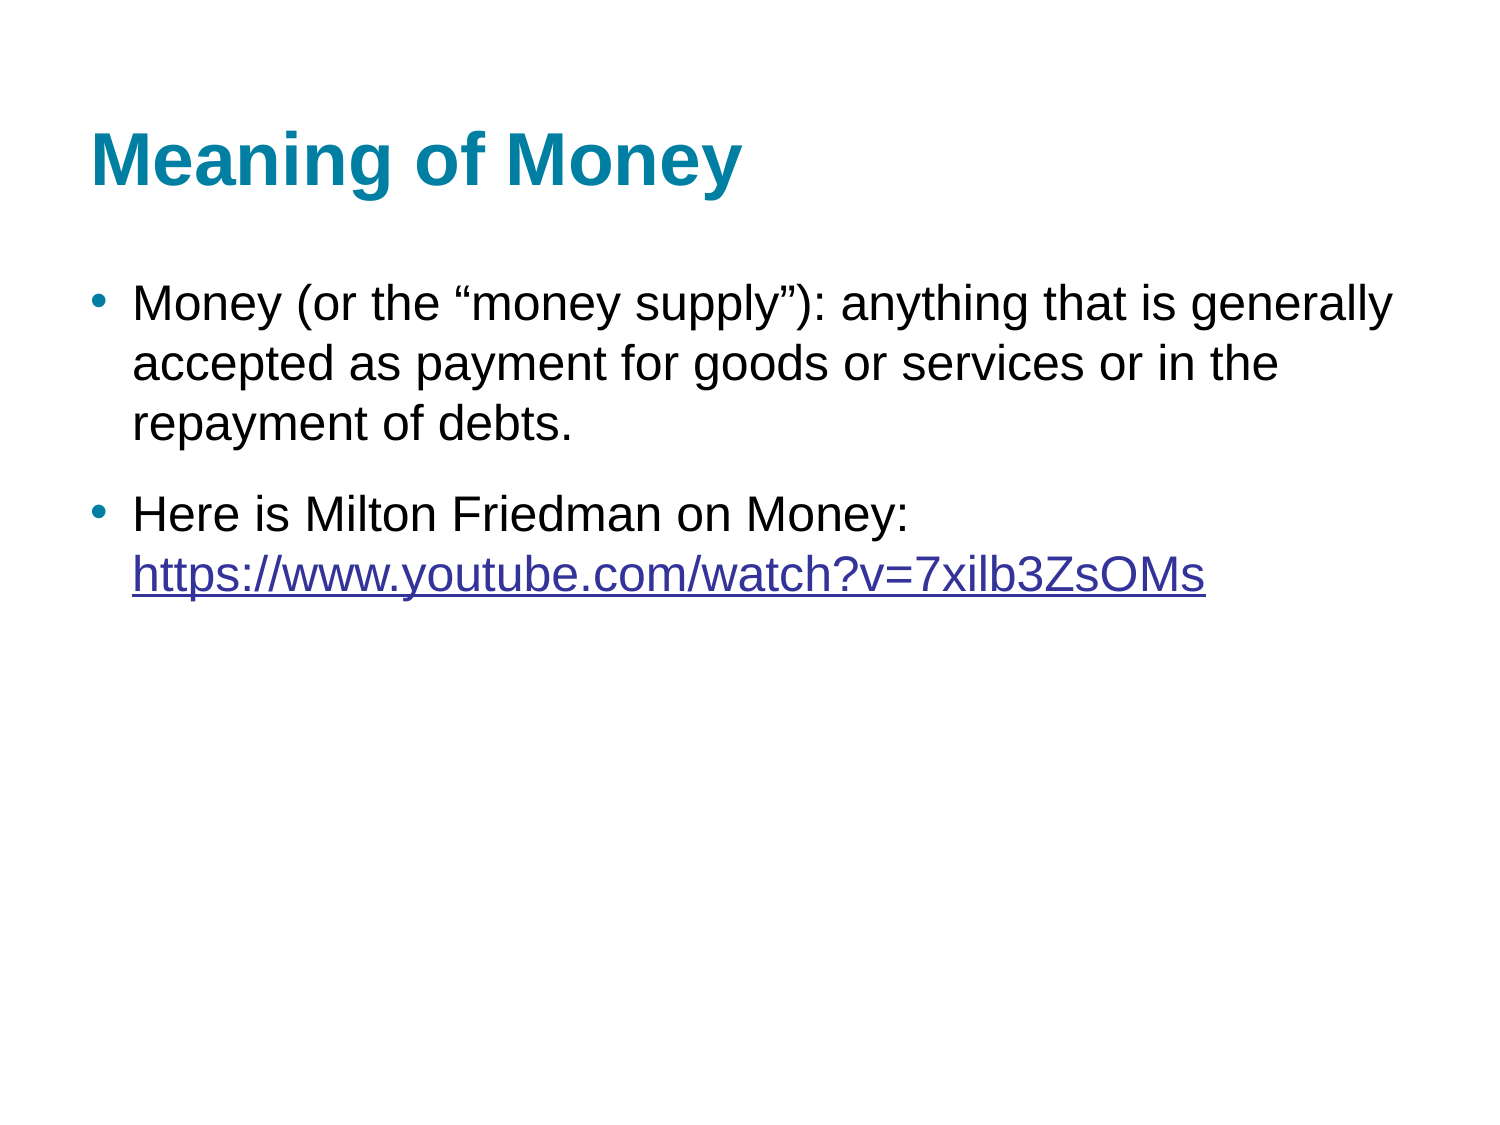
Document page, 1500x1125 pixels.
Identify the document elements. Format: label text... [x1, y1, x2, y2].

list Money (or the “money supply”): anything that is generally accepted as payment for goods or services or in the repayment of debts. Here is Milton Friedman on Money: https://www.youtube.com/watch?v=7xilb3ZsOMs [75, 255, 1426, 1021]
title Meaning of Money [75, 35, 1425, 216]
